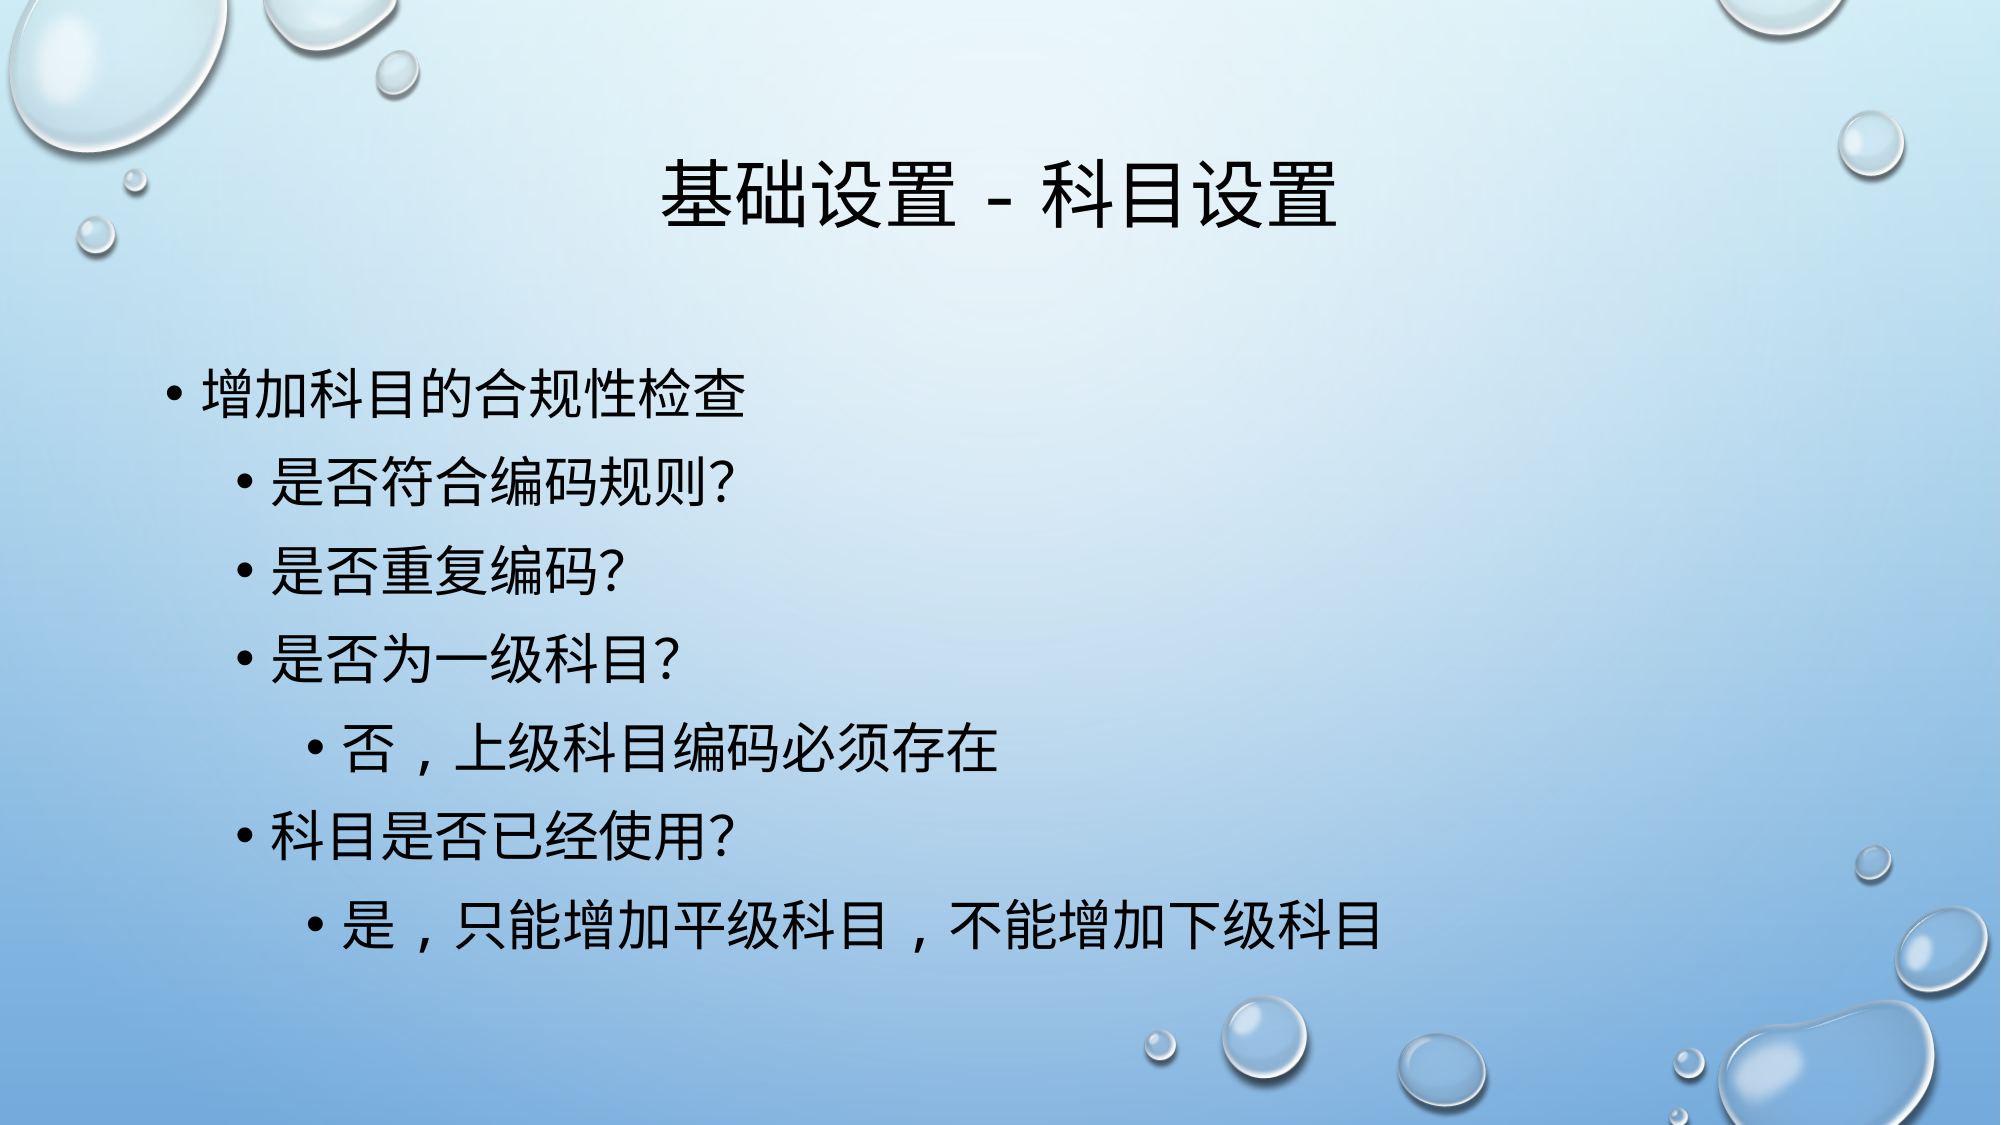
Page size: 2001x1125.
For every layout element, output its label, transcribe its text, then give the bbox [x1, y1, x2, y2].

title 基础设置-科目设置 [149, 67, 1851, 329]
list 增加科目的合规性检查 是否符合编码规则？ 是否重复编码？ 是否为一级科目？ 否,上级科目编码必须存在 科目是否已经使用？ 是,只能增加平级科目,不能增加下级科目 [149, 339, 1850, 966]
picture [0, 0, 2000, 1125]
